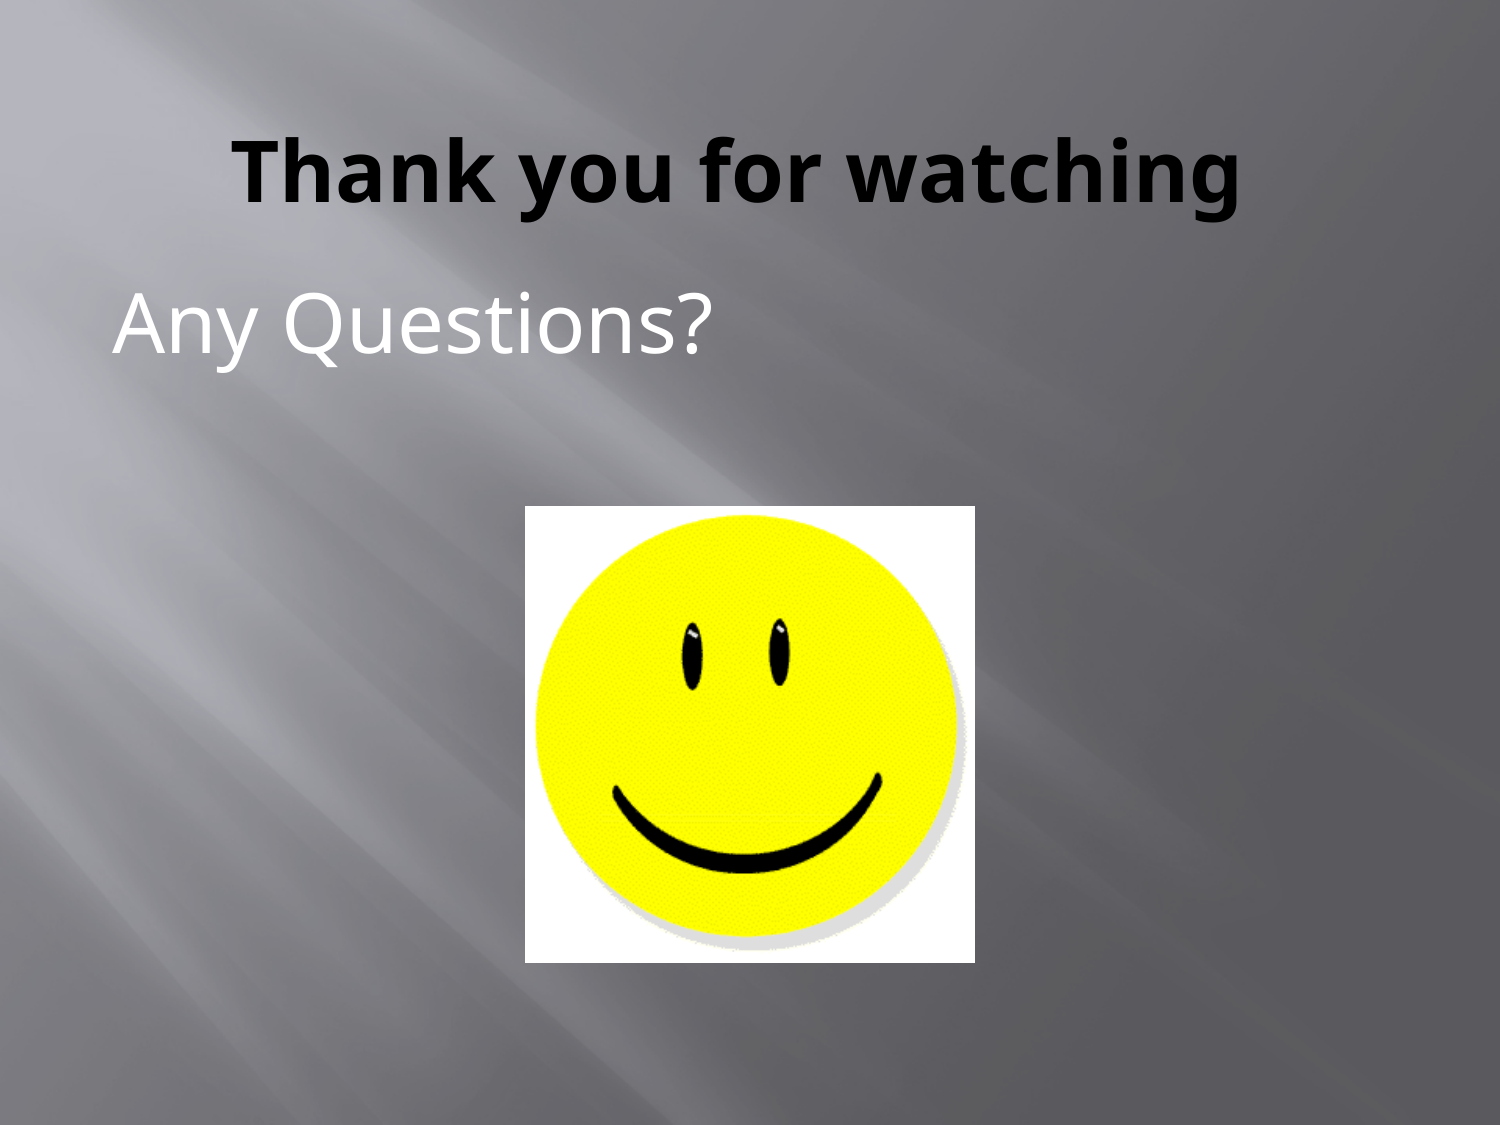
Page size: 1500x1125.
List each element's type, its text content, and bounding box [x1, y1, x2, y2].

picture [524, 506, 976, 963]
list Any Questions? [75, 262, 1425, 1035]
title Thank you for watching [62, 75, 1413, 263]
